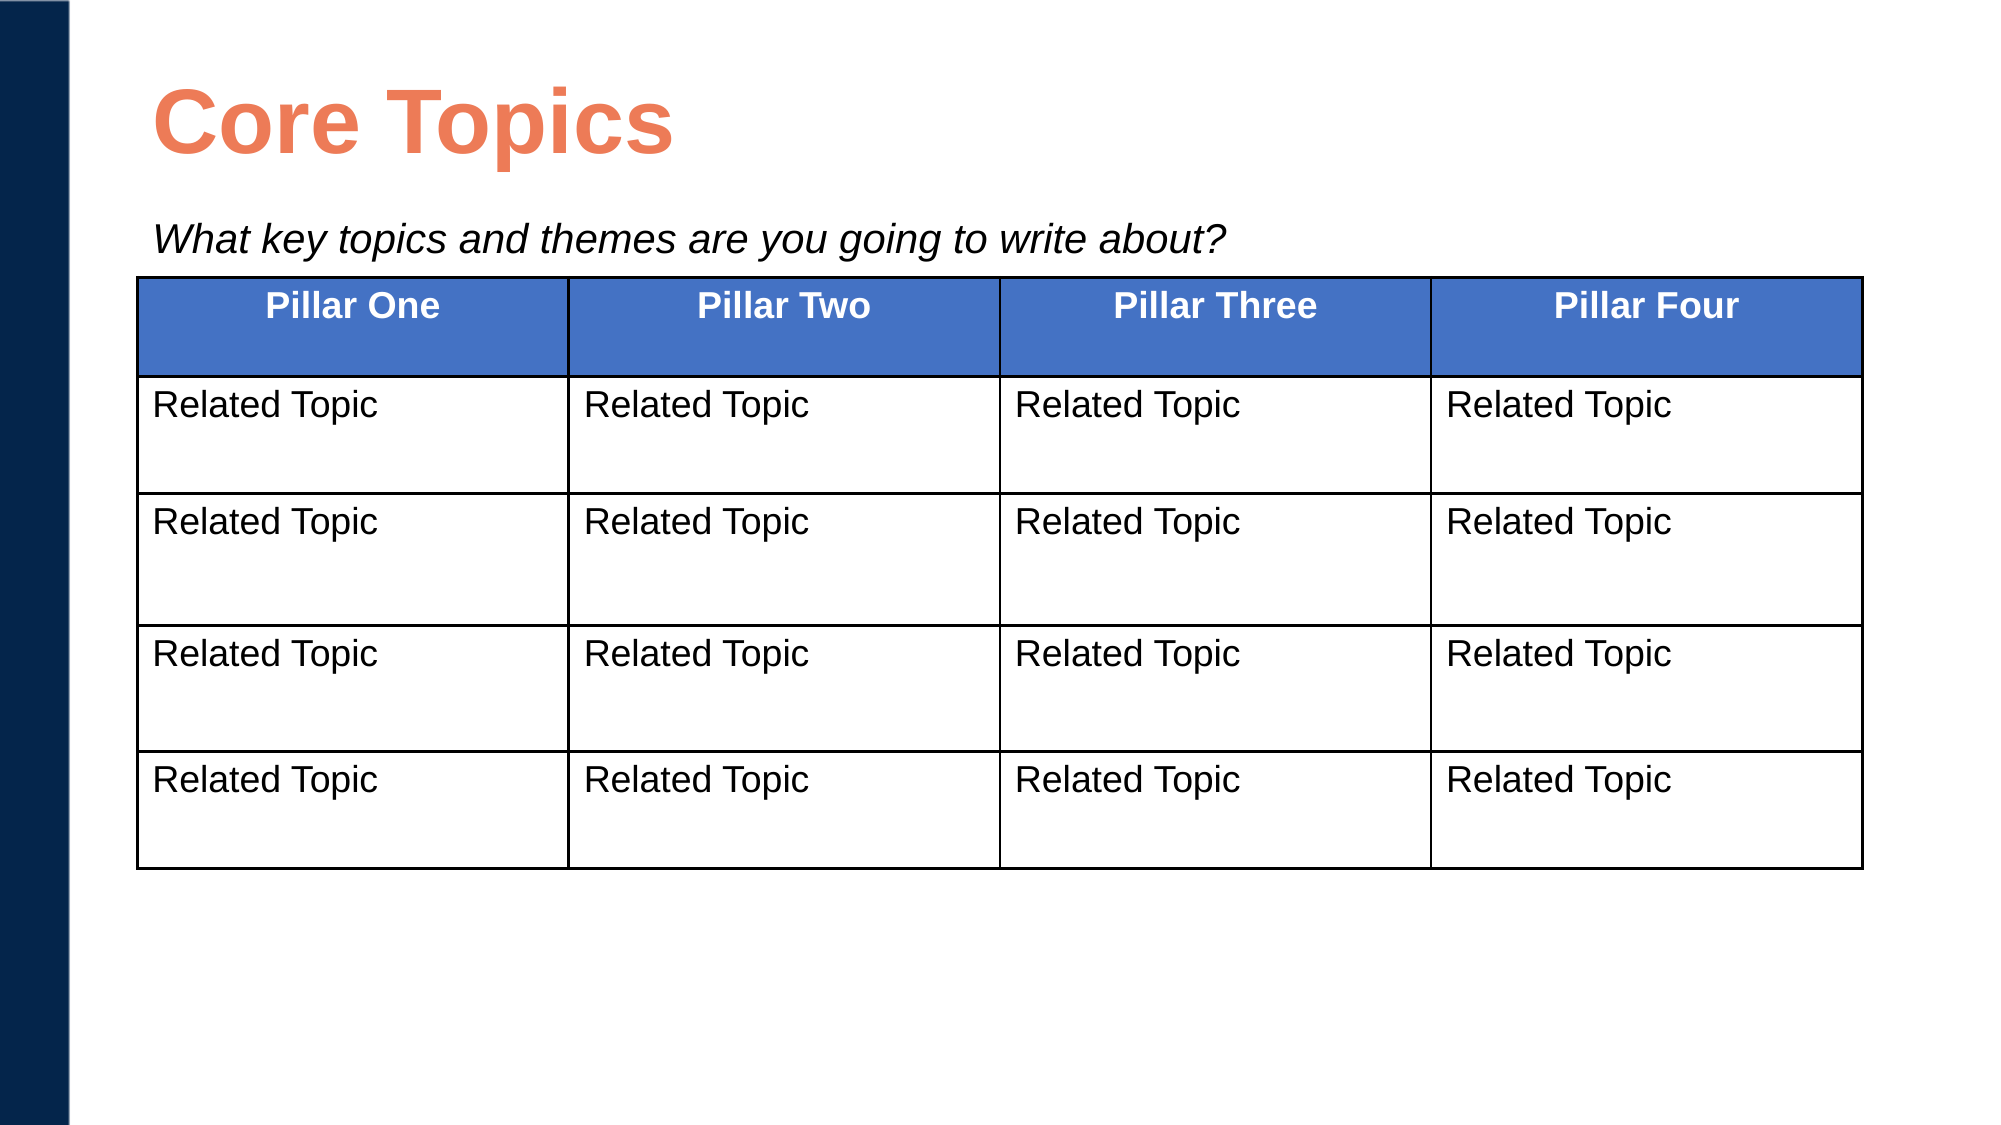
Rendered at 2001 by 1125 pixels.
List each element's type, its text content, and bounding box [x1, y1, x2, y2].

table_cell Related Topic [139, 495, 567, 624]
table_header Pillar One [139, 279, 567, 375]
title Core Topics What key topics and themes are you going to write about? [137, 59, 1863, 276]
table_cell Related Topic [1432, 627, 1861, 750]
table_cell Related Topic [570, 753, 999, 867]
table_cell Related Topic [1001, 753, 1430, 867]
table_header Pillar Three [1001, 279, 1430, 375]
table_cell Related Topic [1001, 378, 1430, 492]
table_cell Related Topic [570, 378, 999, 492]
table_cell Related Topic [1432, 378, 1861, 492]
table_cell Related Topic [139, 627, 567, 750]
table_cell Related Topic [139, 753, 567, 867]
table_cell Related Topic [570, 495, 999, 624]
table_cell Related Topic [1001, 495, 1430, 624]
table_header Pillar Two [570, 279, 999, 375]
table_header Pillar Four [1432, 279, 1861, 375]
table_cell Related Topic [570, 627, 999, 750]
picture [0, 0, 2001, 1125]
table_cell Related Topic [139, 378, 567, 492]
table_cell Related Topic [1432, 753, 1861, 867]
table_cell Related Topic [1432, 495, 1861, 624]
table_cell Related Topic [1001, 627, 1430, 750]
